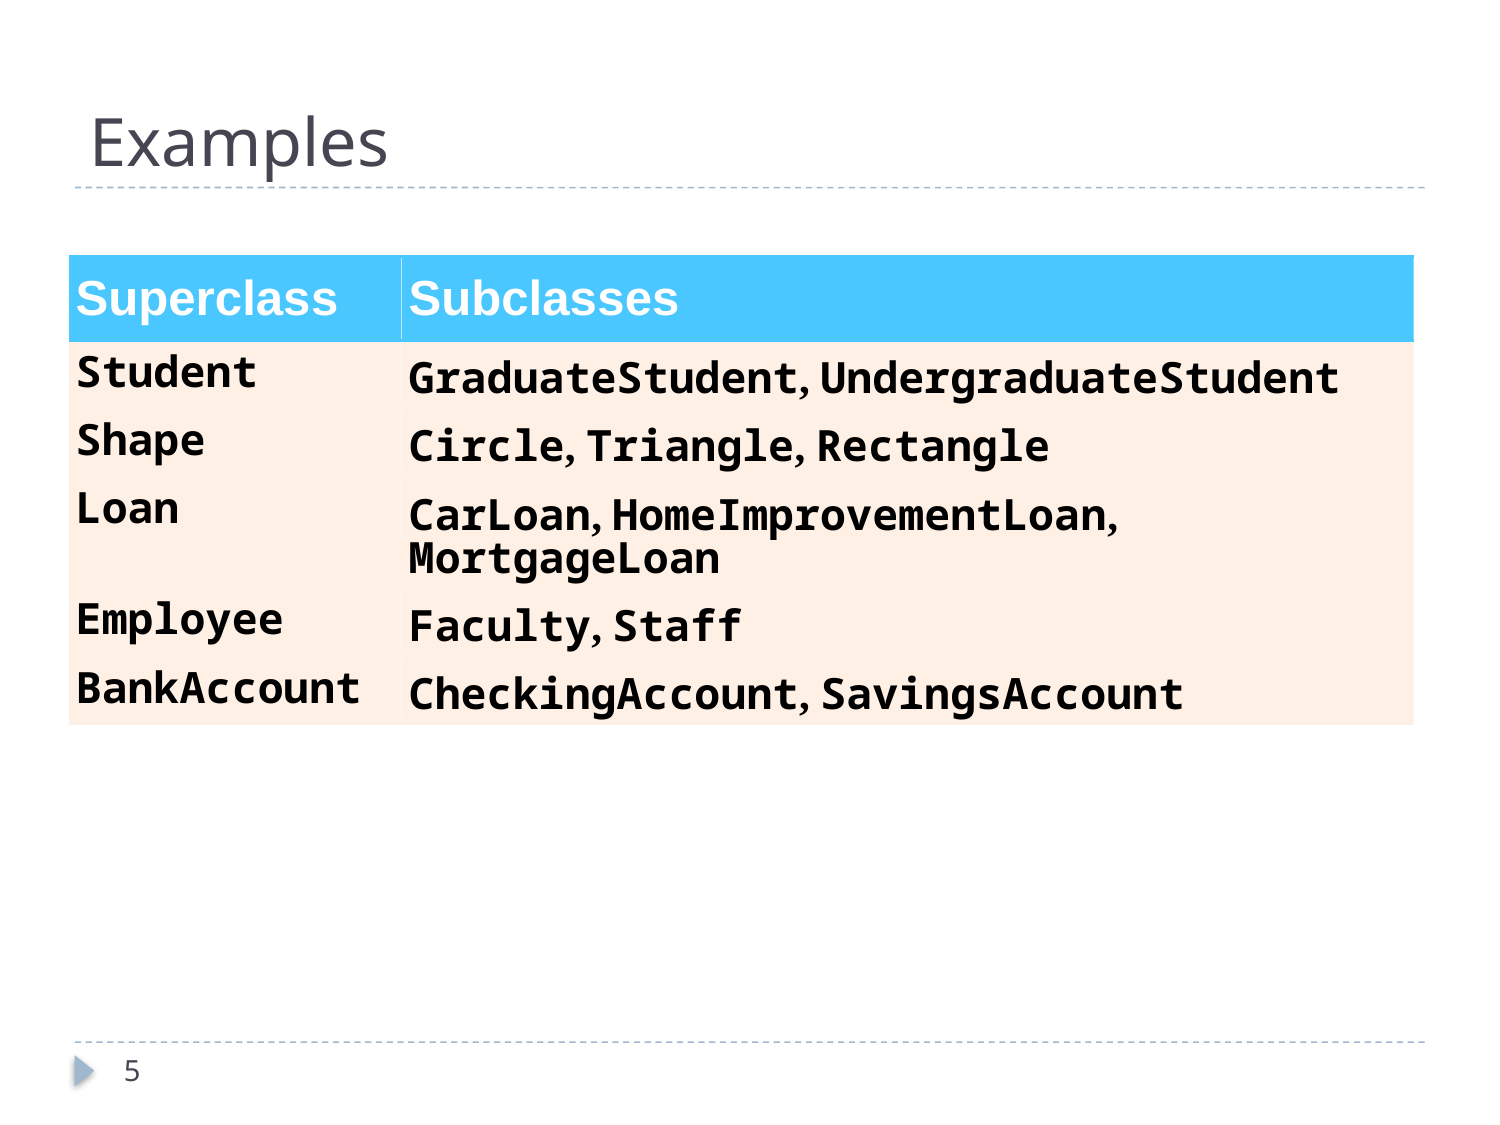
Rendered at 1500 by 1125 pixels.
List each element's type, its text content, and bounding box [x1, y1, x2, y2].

title Examples [75, 24, 1425, 188]
slide_number 5 [109, 1044, 422, 1120]
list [66, 255, 1435, 769]
